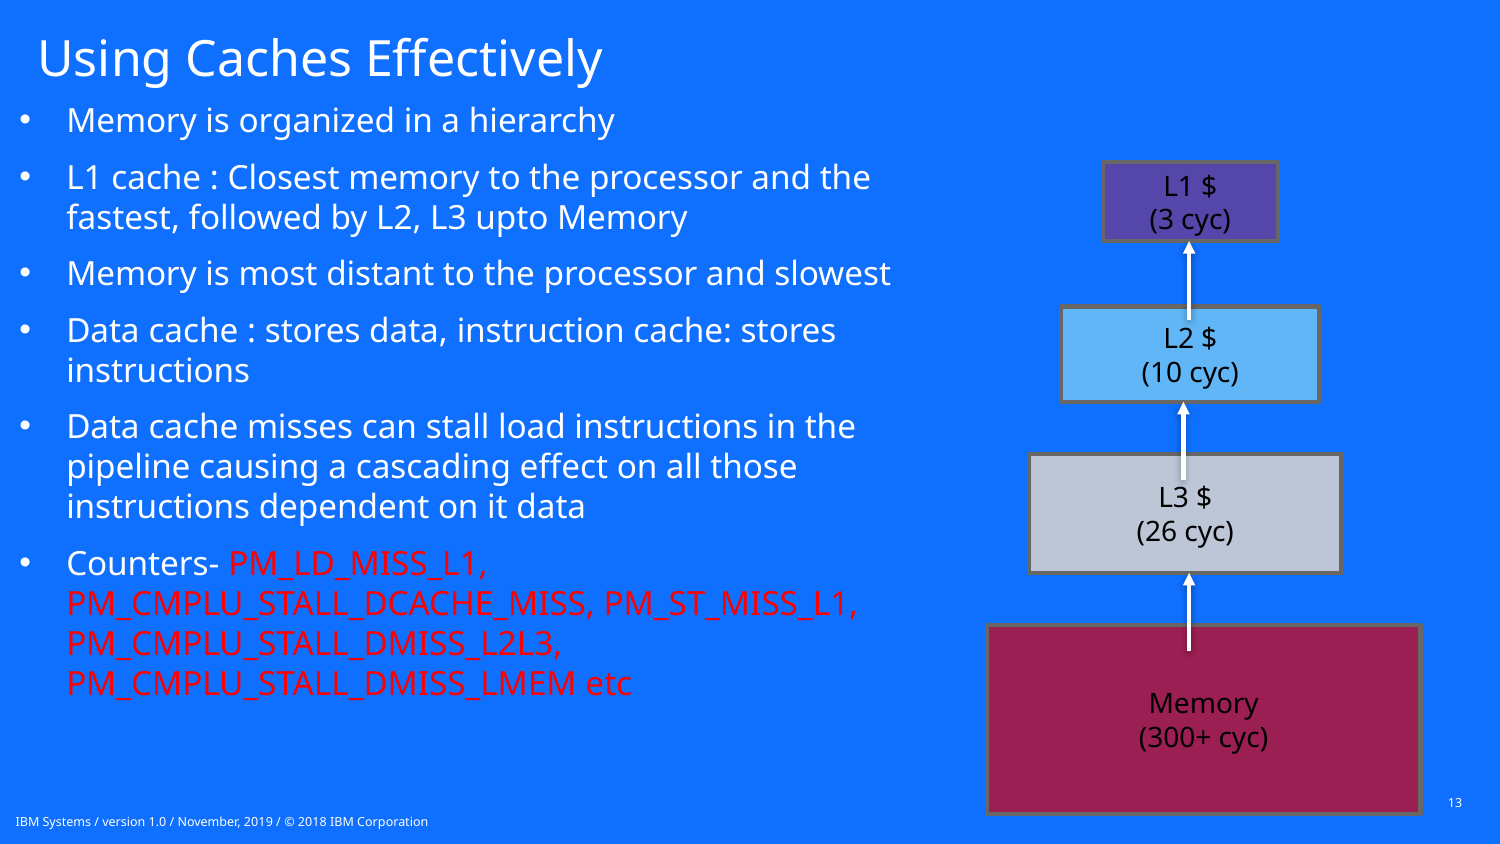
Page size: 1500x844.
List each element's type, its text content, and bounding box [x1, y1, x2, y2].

text_box IBM Systems / version 1.0 / November, 2019 / © 2018 IBM Corporation [15, 810, 1066, 833]
text_box L1 $ (3 cyc) [1101, 160, 1280, 243]
list Memory is organized in a hierarchy L1 cache : Closest memory to the processor and the fastest, followed by L2, L3 upto Memory Memory is most distant to the processor and slowest Data cache : stores data, instruction cache: stores instructions Data cache misses can stall load instructions in the pipeline causing a cascading effect on all those instructions dependent on it data Counters- PM_LD_MISS_L1, PM_CMPLU_STALL_DCACHE_MISS, PM_ST_MISS_L1, PM_CMPLU_STALL_DMISS_L2L3, PM_CMPLU_STALL_DMISS_LMEM etc [19, 99, 941, 711]
slide_number 13 [1125, 791, 1463, 815]
title Using Caches Effectively [37, 33, 713, 99]
text_box Memory (300+ cyc) [985, 623, 1423, 816]
text_box L3 $ (26 cyc) [1027, 452, 1344, 575]
text_box L2 $ (10 cyc) [1059, 304, 1321, 404]
